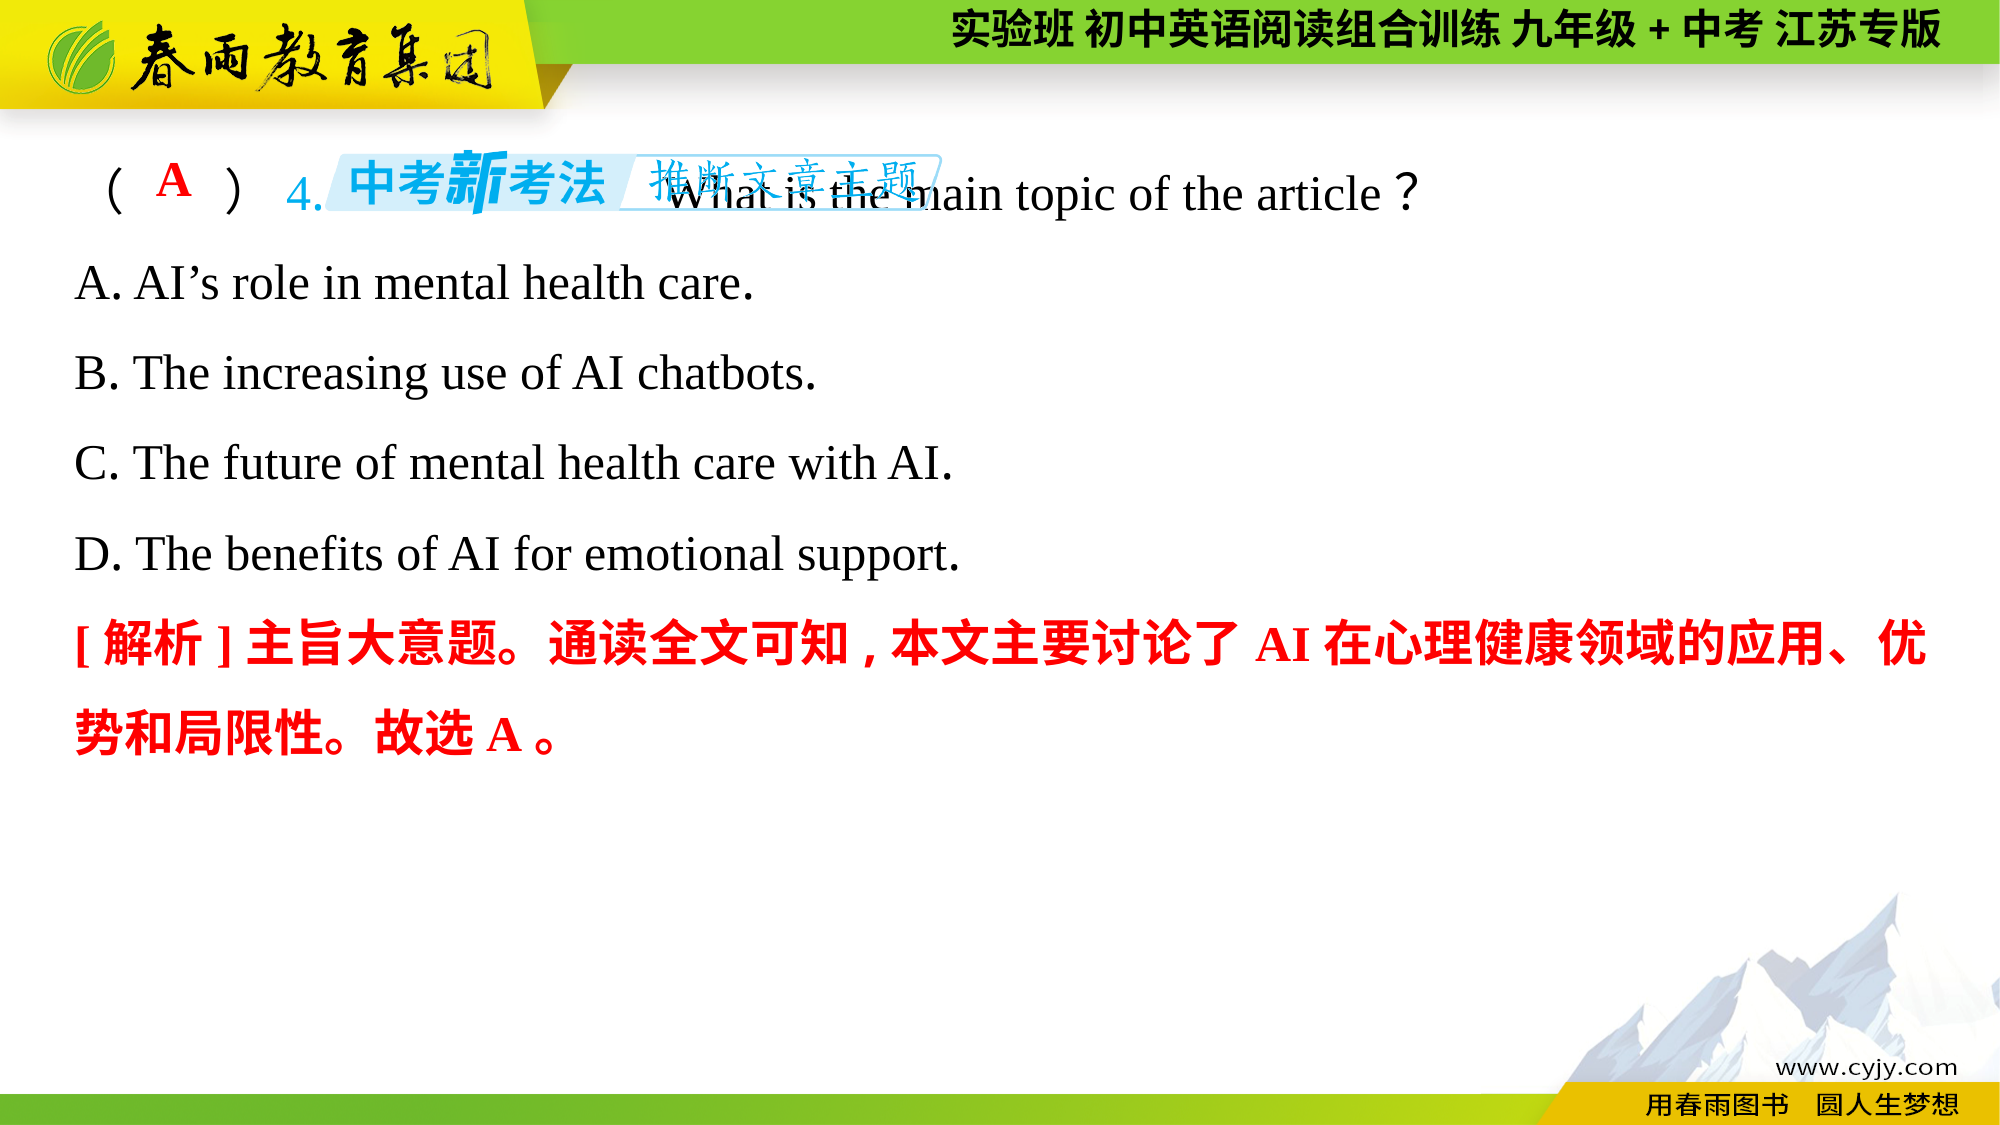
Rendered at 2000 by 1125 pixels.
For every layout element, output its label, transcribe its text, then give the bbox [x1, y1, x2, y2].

text_box [解析]主旨大意题。通读全文可知,本文主要讨论了AI在心理健康领域的应用、优势和局限性。故选A。 [59, 574, 1944, 770]
list （ ）4. What is the main topic of the article？ A. AI’s role in mental health care. B. The increasing use of AI chatbots. C. The future of mental health care with AI. D. The benefits of AI for emotional support. [59, 122, 1944, 574]
text_box A [141, 138, 207, 214]
picture [0, 0, 2000, 1125]
